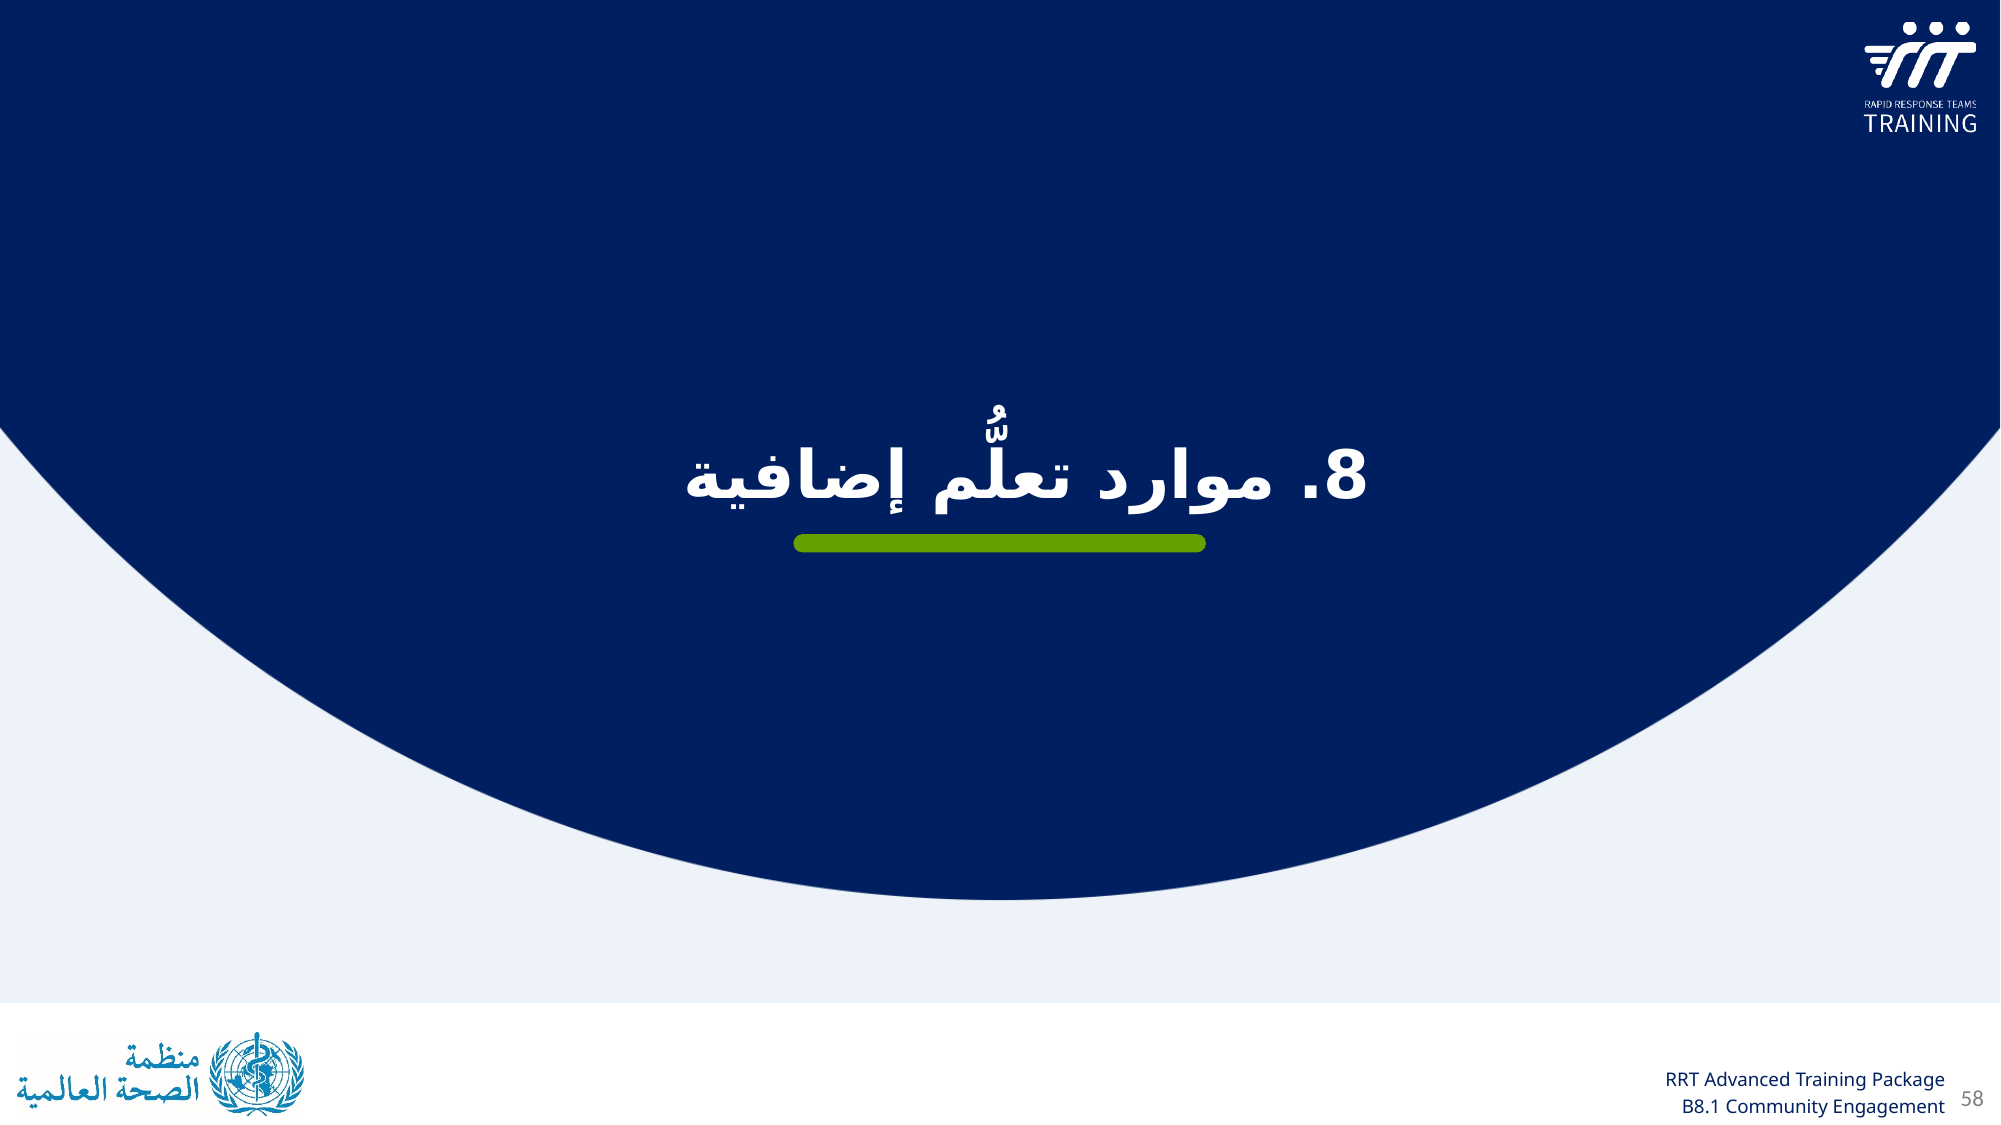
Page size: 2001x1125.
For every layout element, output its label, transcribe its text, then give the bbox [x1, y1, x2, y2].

picture [0, 0, 2001, 1003]
text_box 8. موارد تعلُّم إضافية [96, 323, 1958, 631]
picture [17, 1032, 304, 1116]
